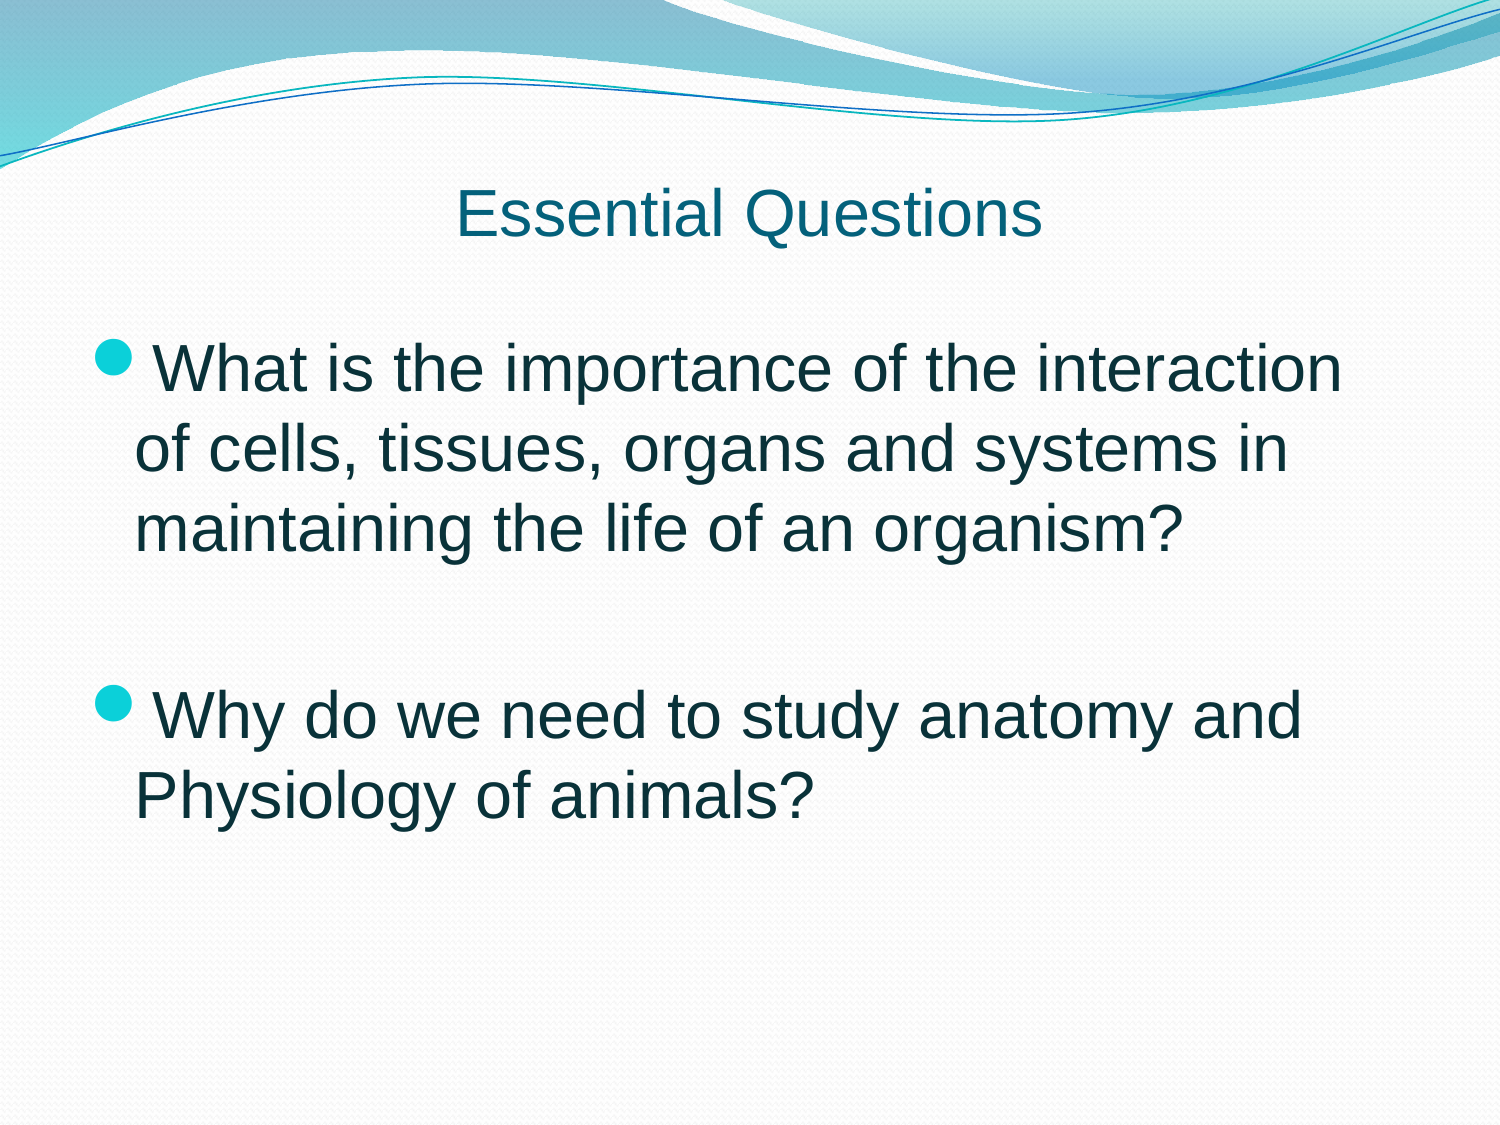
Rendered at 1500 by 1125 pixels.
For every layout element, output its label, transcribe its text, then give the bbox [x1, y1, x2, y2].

list What is the importance of the interaction of cells, tissues, organs and systems in maintaining the life of an organism? Why do we need to study anatomy and Physiology of animals? [75, 317, 1425, 1038]
title Essential Questions [75, 149, 1425, 250]
